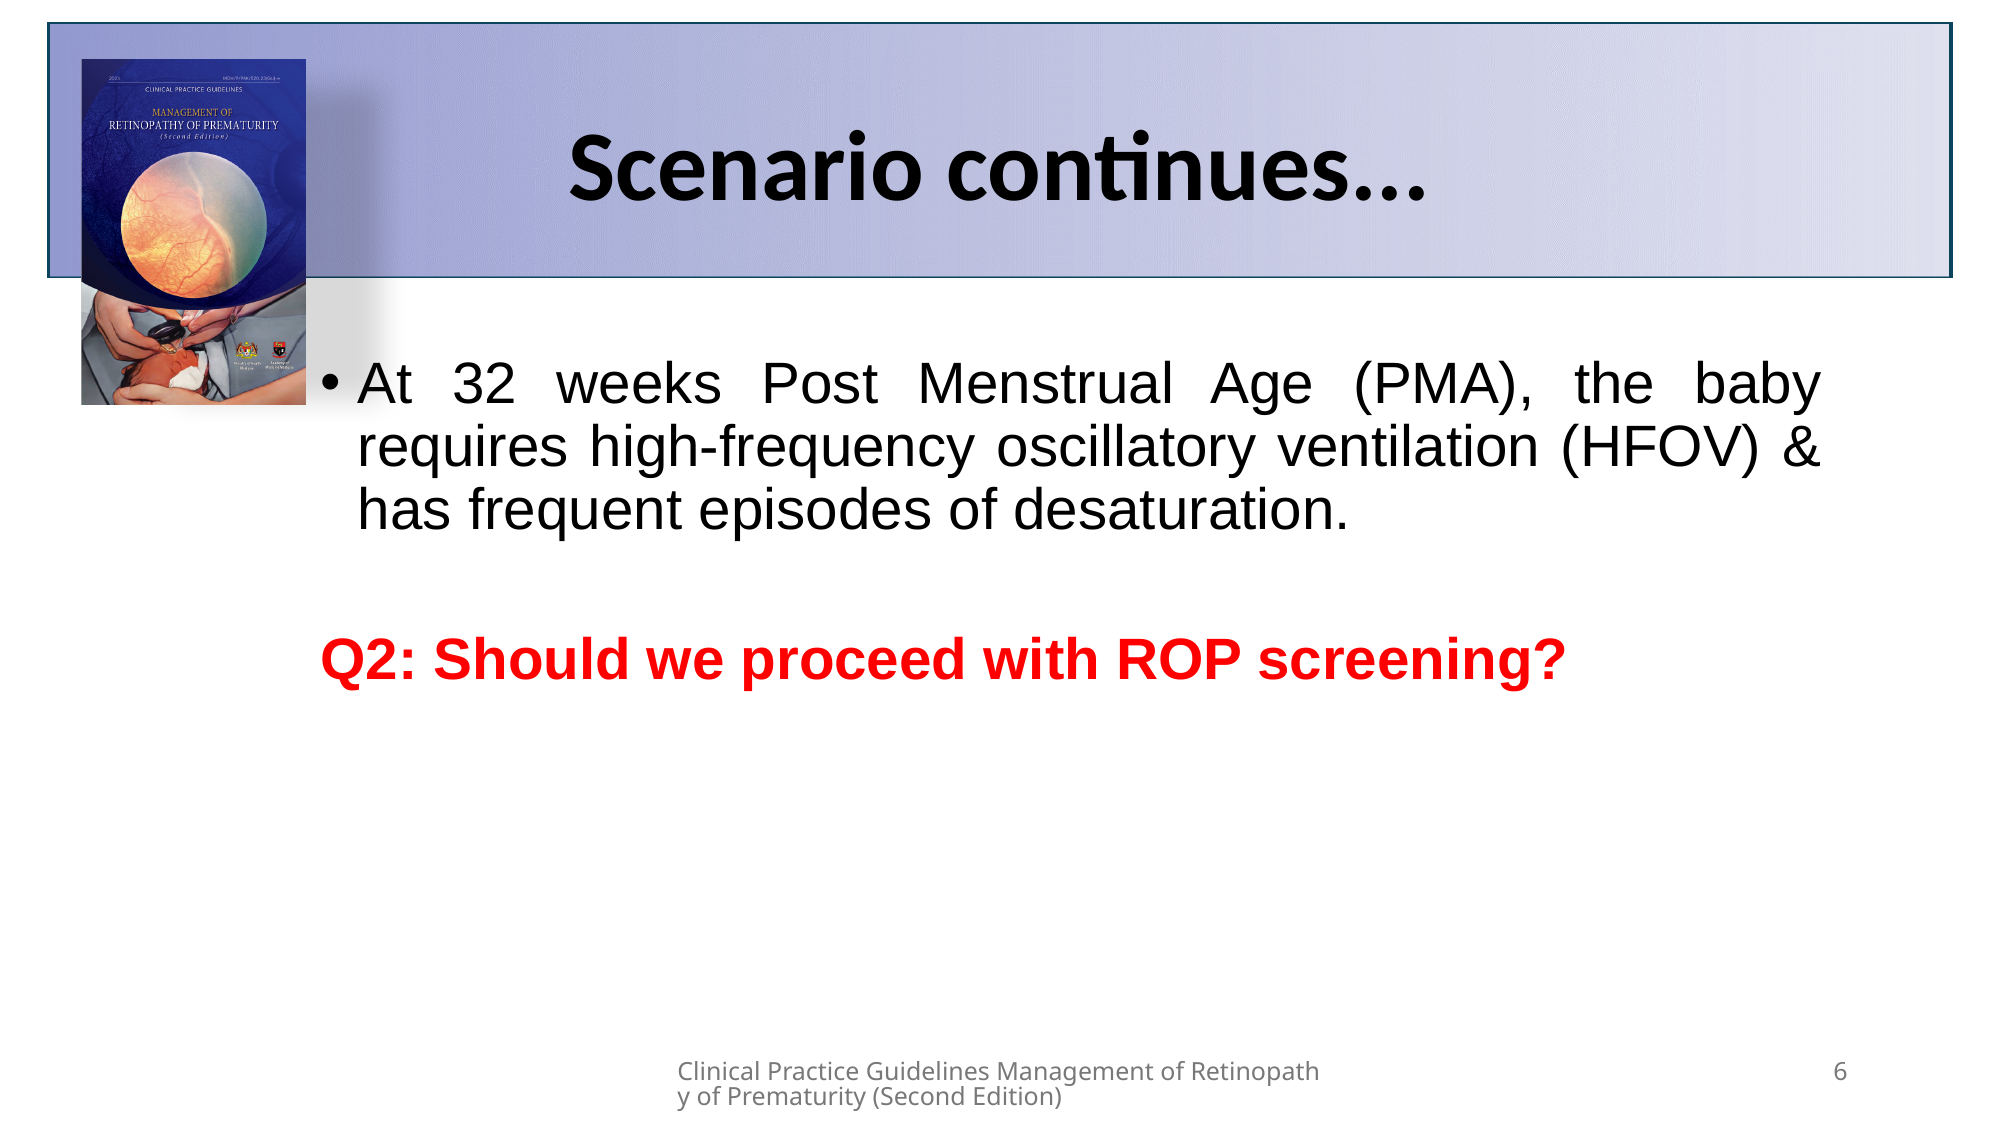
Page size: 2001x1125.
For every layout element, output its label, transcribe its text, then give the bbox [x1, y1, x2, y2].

picture [47, 21, 1953, 405]
list At 32 weeks Post Menstrual Age (PMA), the baby requires high-frequency oscillatory ventilation (HFOV) & has frequent episodes of desaturation. Q2: Should we proceed with ROP screening? [305, 346, 1838, 935]
footer Clinical Practice Guidelines Management of Retinopathy of Prematurity (Second Edition) [662, 1042, 1338, 1103]
slide_number 6 [1412, 1042, 1863, 1103]
